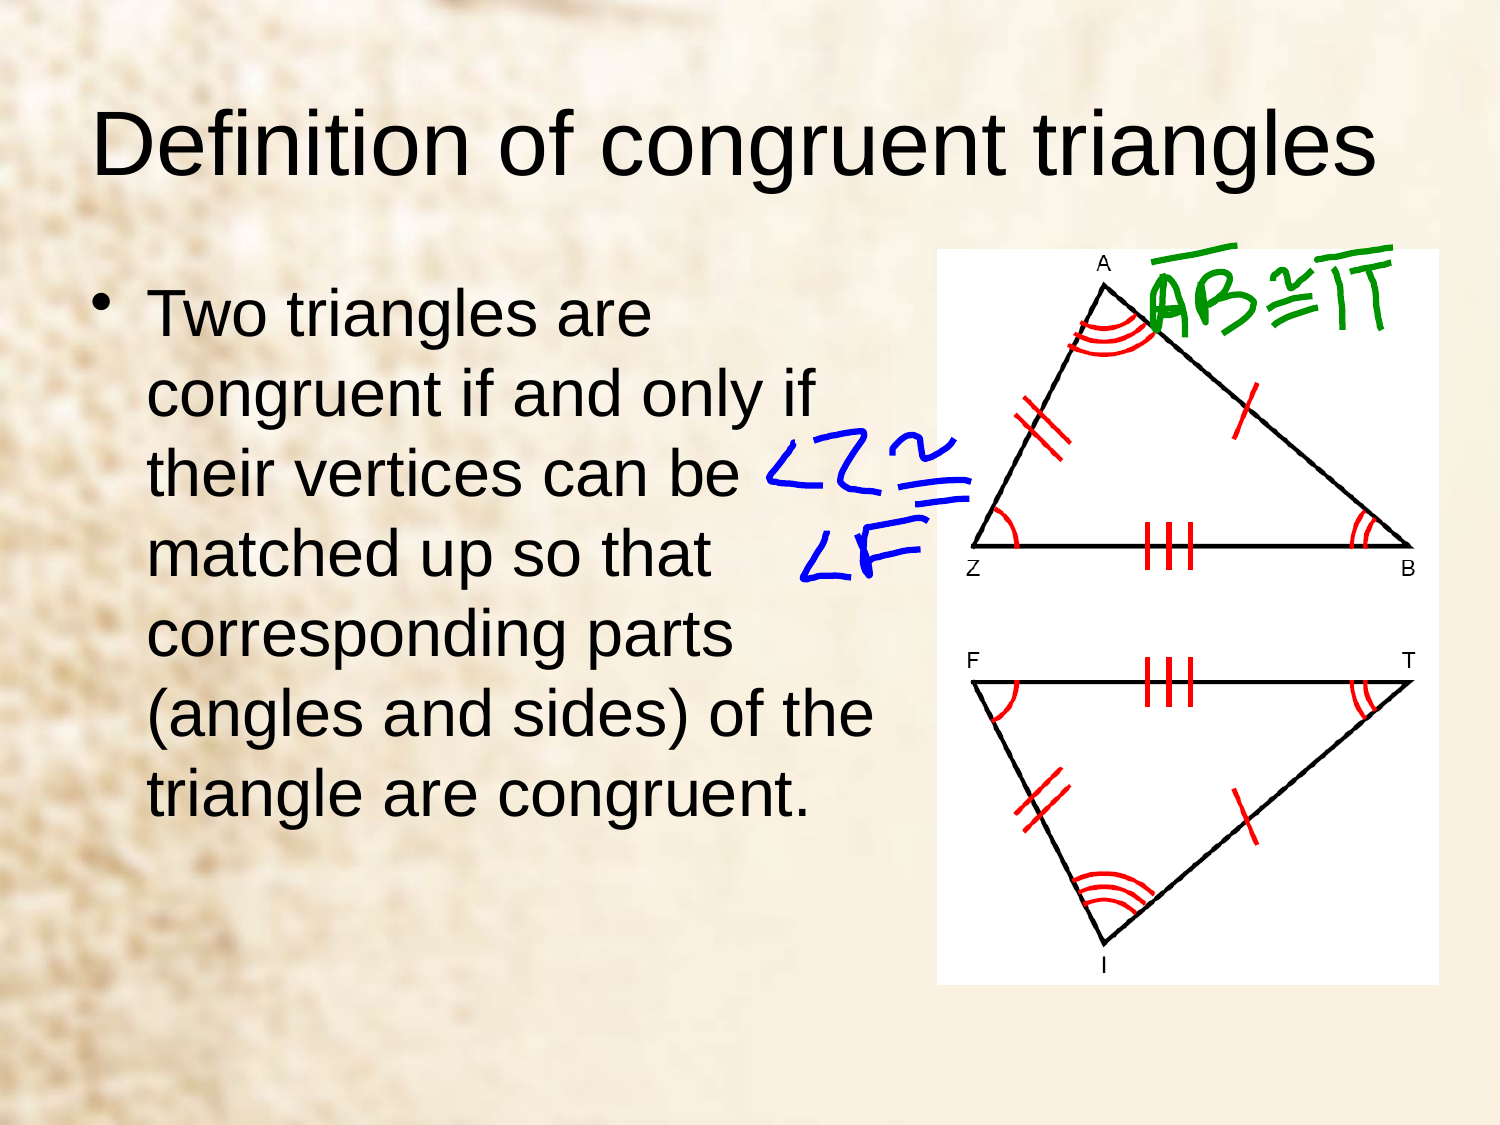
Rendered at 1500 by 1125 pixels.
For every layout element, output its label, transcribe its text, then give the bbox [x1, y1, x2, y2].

text_box [865, 548, 921, 565]
list Two triangles are congruent if and only if their vertices can be matched up so that corresponding parts (angles and sides) of the triangle are congruent. [74, 262, 963, 1001]
text_box [1218, 244, 1238, 248]
text_box [856, 517, 929, 577]
title Definition of congruent triangles [74, 44, 1426, 233]
text_box [768, 441, 823, 487]
text_box [891, 434, 932, 460]
text_box [813, 430, 882, 494]
text_box [915, 501, 932, 506]
text_box [897, 481, 932, 489]
picture [0, 0, 1500, 1125]
text_box [802, 530, 852, 581]
